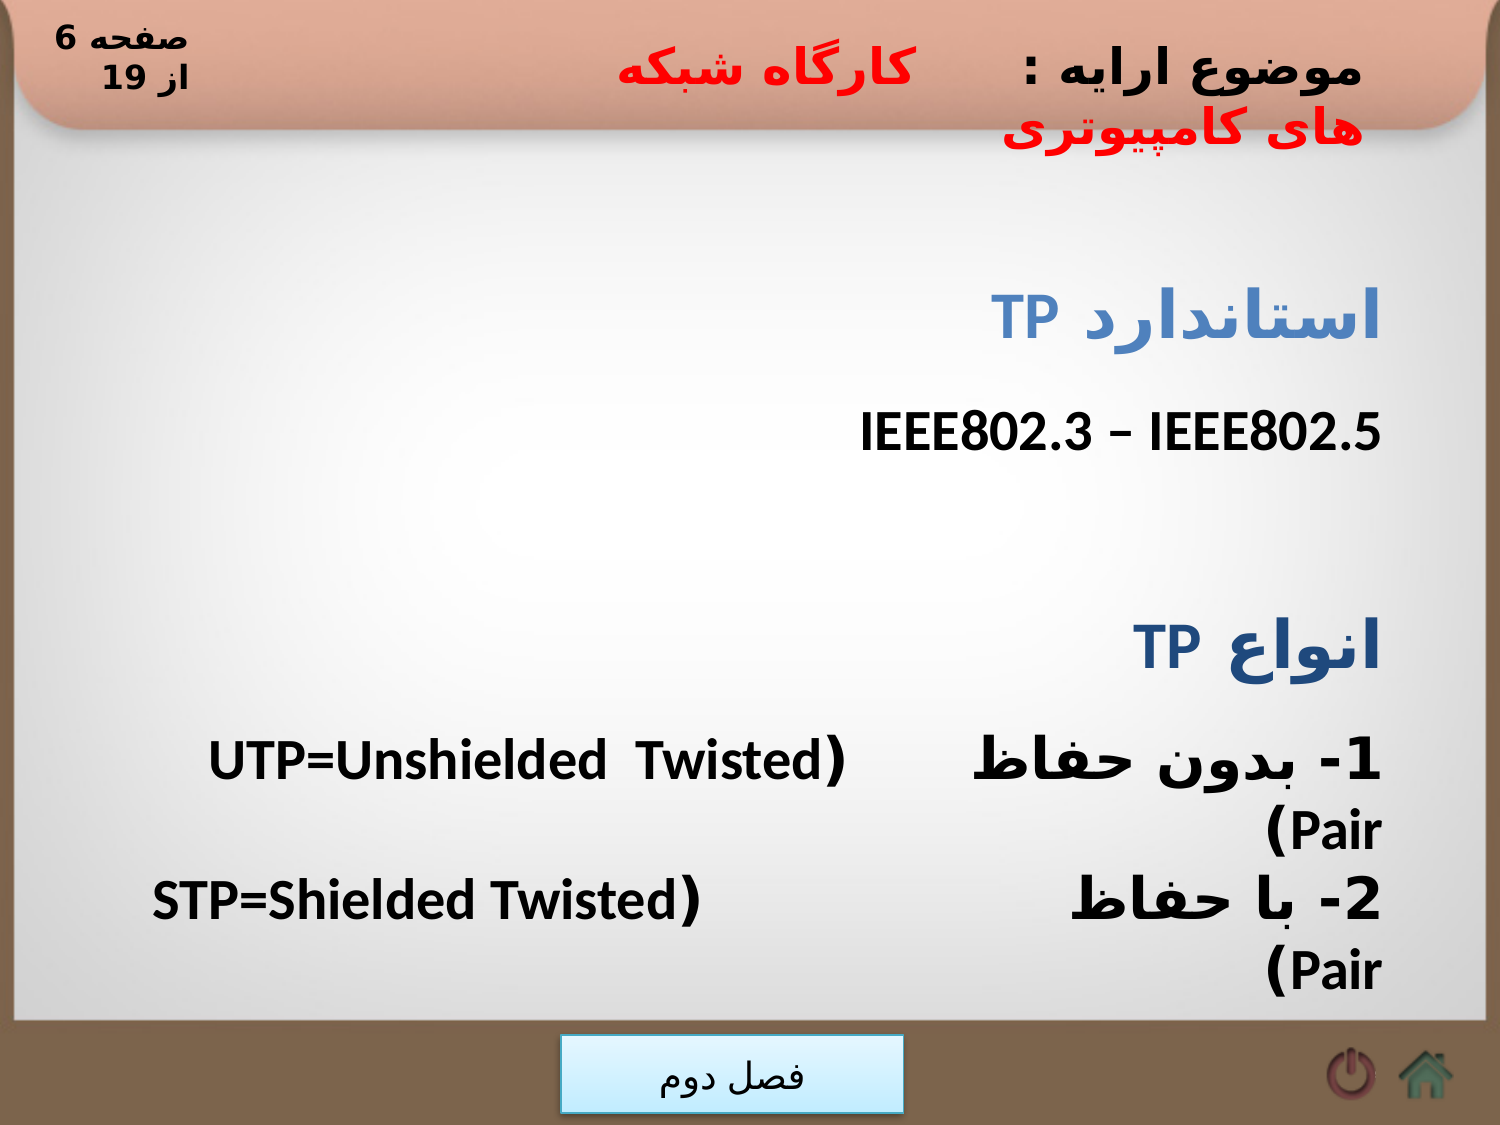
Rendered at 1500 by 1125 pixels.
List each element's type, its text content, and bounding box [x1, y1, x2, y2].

picture [0, 0, 1500, 1125]
text_box استاندارد TP IEEE802.3 – IEEE802.5 انواع TP 1- بدون حفاظ (UTP=Unshielded Twisted Pair) 2- با حفاظ (STP=Shielded Twisted Pair) [100, 184, 1399, 1079]
text_box موضوع ارایه : کارگاه شبکه های کامپیوتری [572, 26, 1380, 162]
text_box صفحه 6 از 19 [0, 9, 205, 104]
text_box فصل دوم [560, 1034, 904, 1114]
